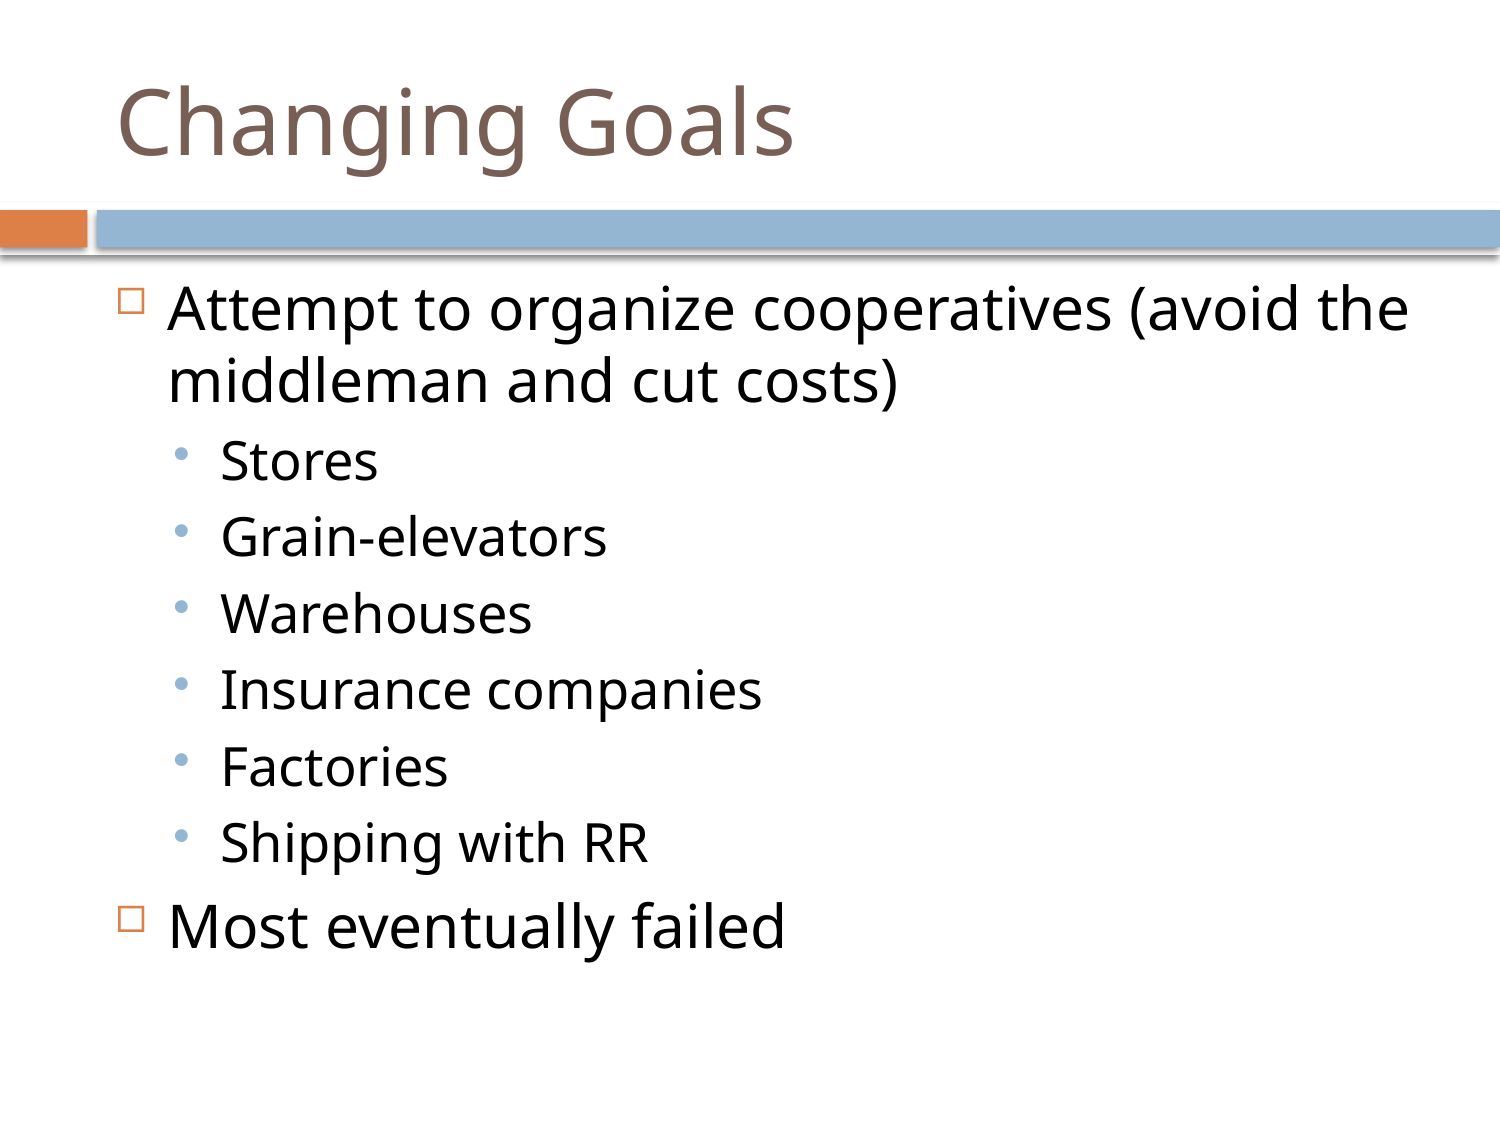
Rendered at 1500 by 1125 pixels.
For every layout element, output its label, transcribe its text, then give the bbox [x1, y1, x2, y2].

list Attempt to organize cooperatives (avoid the middleman and cut costs) Stores Grain-elevators Warehouses Insurance companies Factories Shipping with RR Most eventually failed [100, 262, 1438, 1000]
title Changing Goals [100, 37, 1438, 200]
